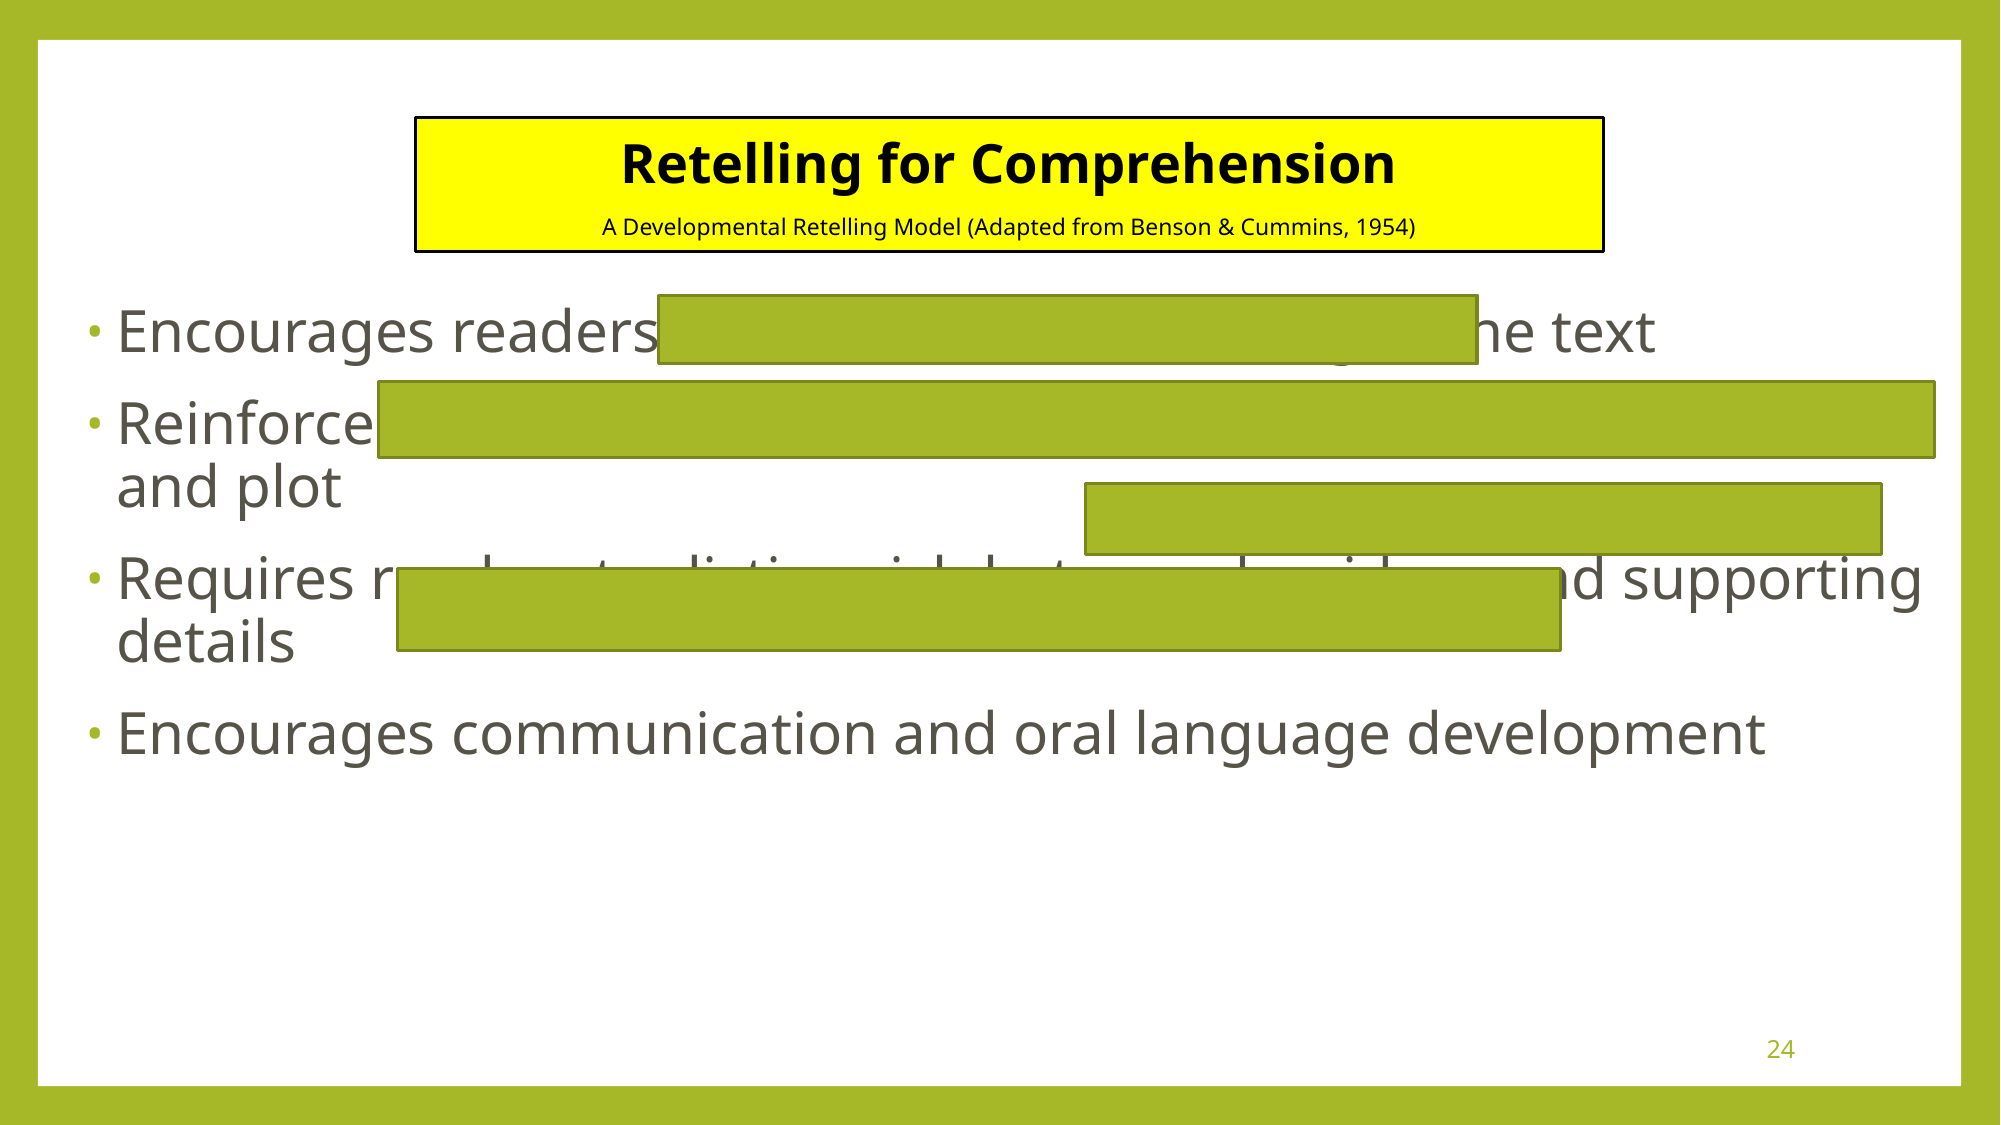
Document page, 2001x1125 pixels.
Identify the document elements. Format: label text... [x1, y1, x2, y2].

text_box Retelling for Comprehension A Developmental Retelling Model (Adapted from Benson & Cummins, 1954) [415, 117, 1604, 252]
text_box [1084, 482, 1883, 556]
slide_number 24 [1530, 1020, 1811, 1081]
list Encourages readers to attend to the meaning of the text Reinforces elements or story structure, such as characters, setting, and plot Requires readers to distinguish between key ideas and supporting details Encourages communication and oral language development [63, 295, 1958, 1125]
text_box [396, 567, 1562, 652]
text_box [657, 294, 1479, 365]
text_box [377, 380, 1936, 459]
